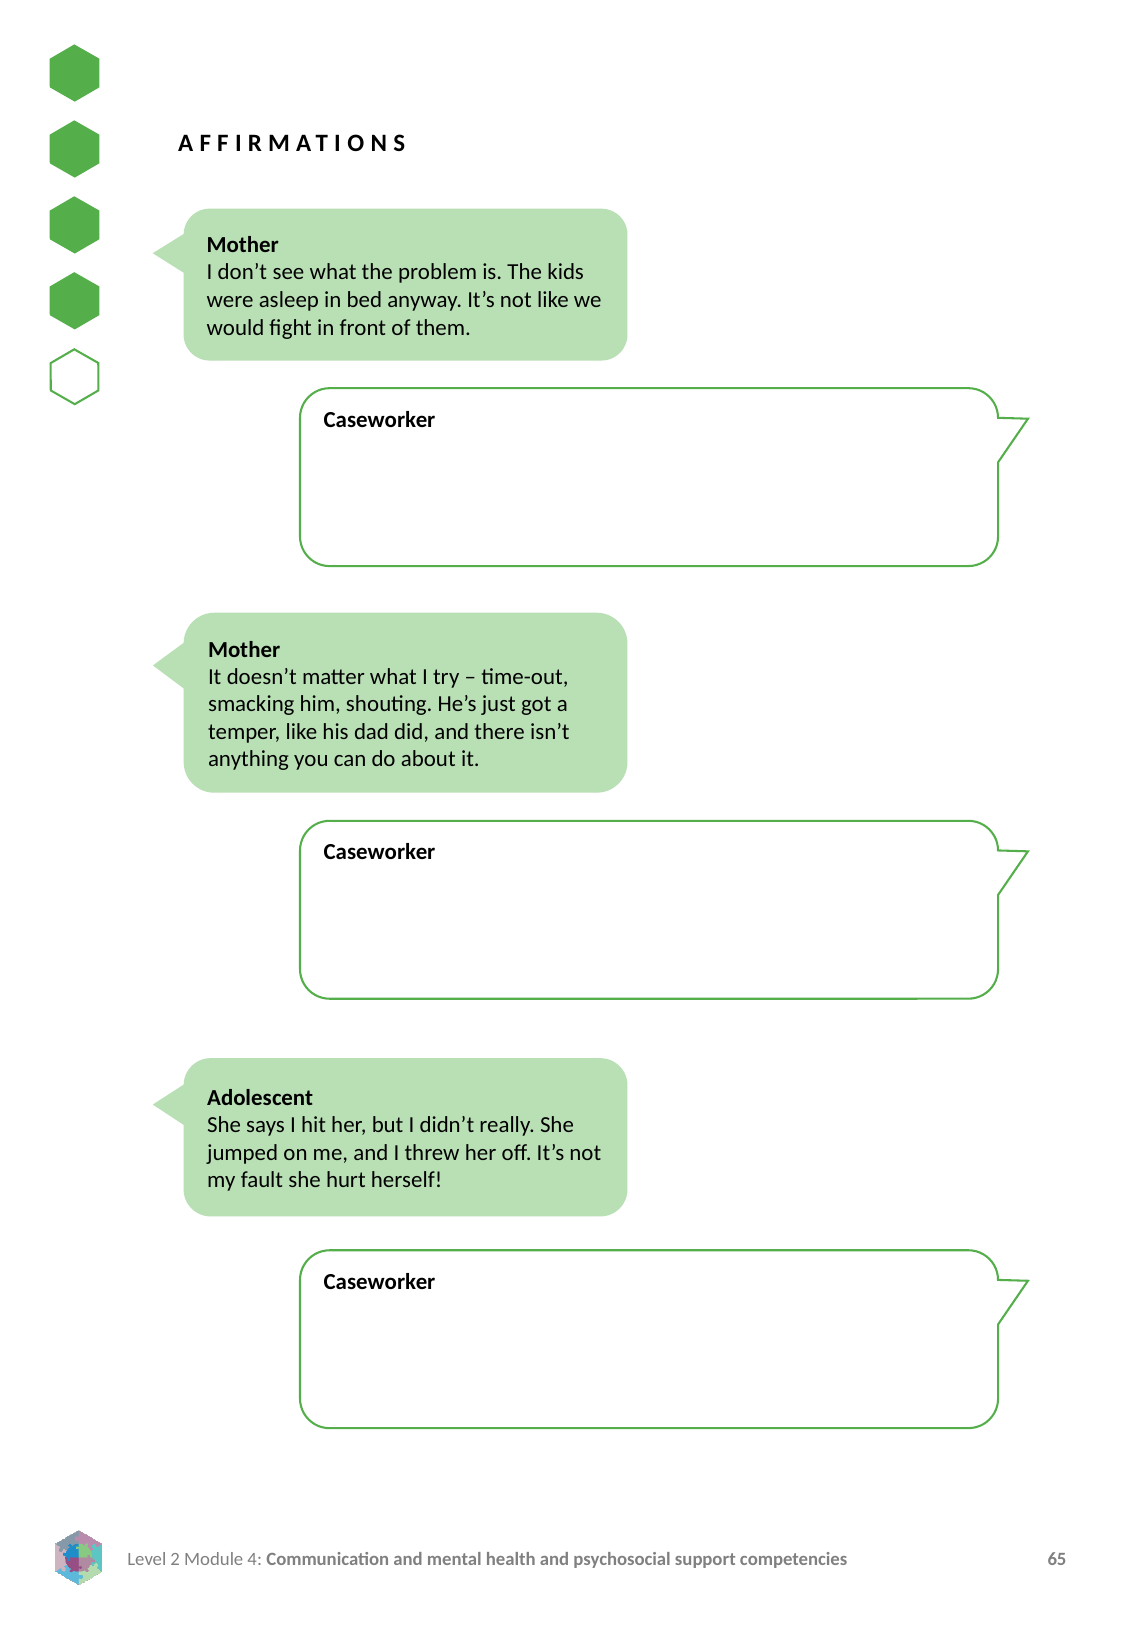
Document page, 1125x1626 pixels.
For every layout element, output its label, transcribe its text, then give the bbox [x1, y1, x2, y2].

text_box [49, 272, 100, 330]
text_box [49, 196, 100, 254]
text_box Mother It doesn’t matter what I try – time-out, smacking him, shouting. He’s just got a temper, like his dad did, and there isn’t anything you can do about it. [152, 612, 628, 793]
text_box [49, 44, 100, 102]
picture [55, 1530, 102, 1585]
text_box Mother I don’t see what the problem is. The kids were asleep in bed anyway. It’s not like we would fight in front of them. [152, 208, 628, 361]
text_box AFFIRMATIONS [163, 119, 1027, 164]
text_box Caseworker [298, 1249, 1030, 1430]
text_box Caseworker [298, 819, 1030, 1000]
text_box [49, 120, 100, 178]
text_box Adolescent She says I hit her, but I didn’t really. She jumped on me, and I threw her off. It’s not my fault she hurt herself! [152, 1058, 628, 1217]
text_box [49, 348, 100, 406]
text_box Caseworker [298, 387, 1030, 568]
